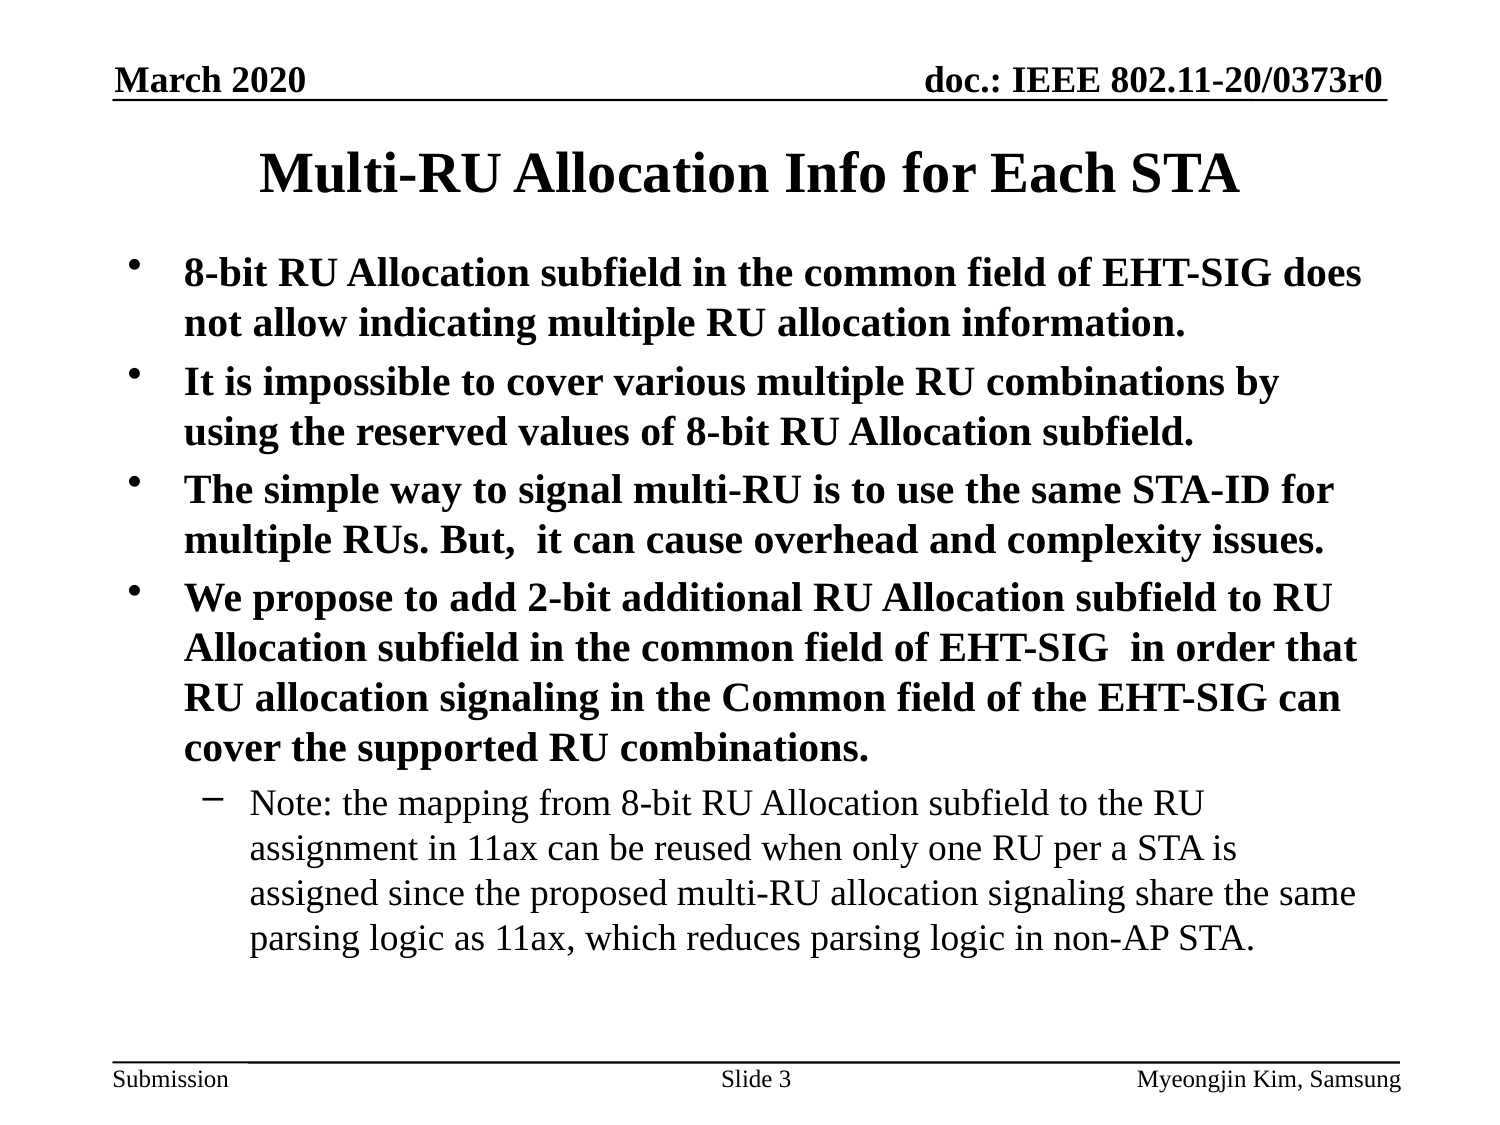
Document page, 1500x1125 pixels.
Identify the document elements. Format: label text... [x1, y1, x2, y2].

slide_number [114, 54, 309, 101]
slide_number Slide 3 [712, 1061, 800, 1093]
footer Myeongjin Kim, Samsung [1130, 1061, 1402, 1093]
title Multi-RU Allocation Info for Each STA [112, 112, 1388, 226]
list 8-bit RU Allocation subfield in the common field of EHT-SIG does not allow indicating multiple RU allocation information. It is impossible to cover various multiple RU combinations by using the reserved values of 8-bit RU Allocation subfield. The simple way to signal multi-RU is to use the same STA-ID for multiple RUs. But, it can cause overhead and complexity issues. We propose to add 2-bit additional RU Allocation subfield to RU Allocation subfield in the common field of EHT-SIG in order that RU allocation signaling in the Common field of the EHT-SIG can cover the supported RU combinations. Note: the mapping from 8-bit RU Allocation subfield to the RU assignment in 11ax can be reused when only one RU per a STA is assigned since the proposed multi-RU allocation signaling share the same parsing logic as 11ax, which reduces parsing logic in non-AP STA. [112, 237, 1388, 1001]
